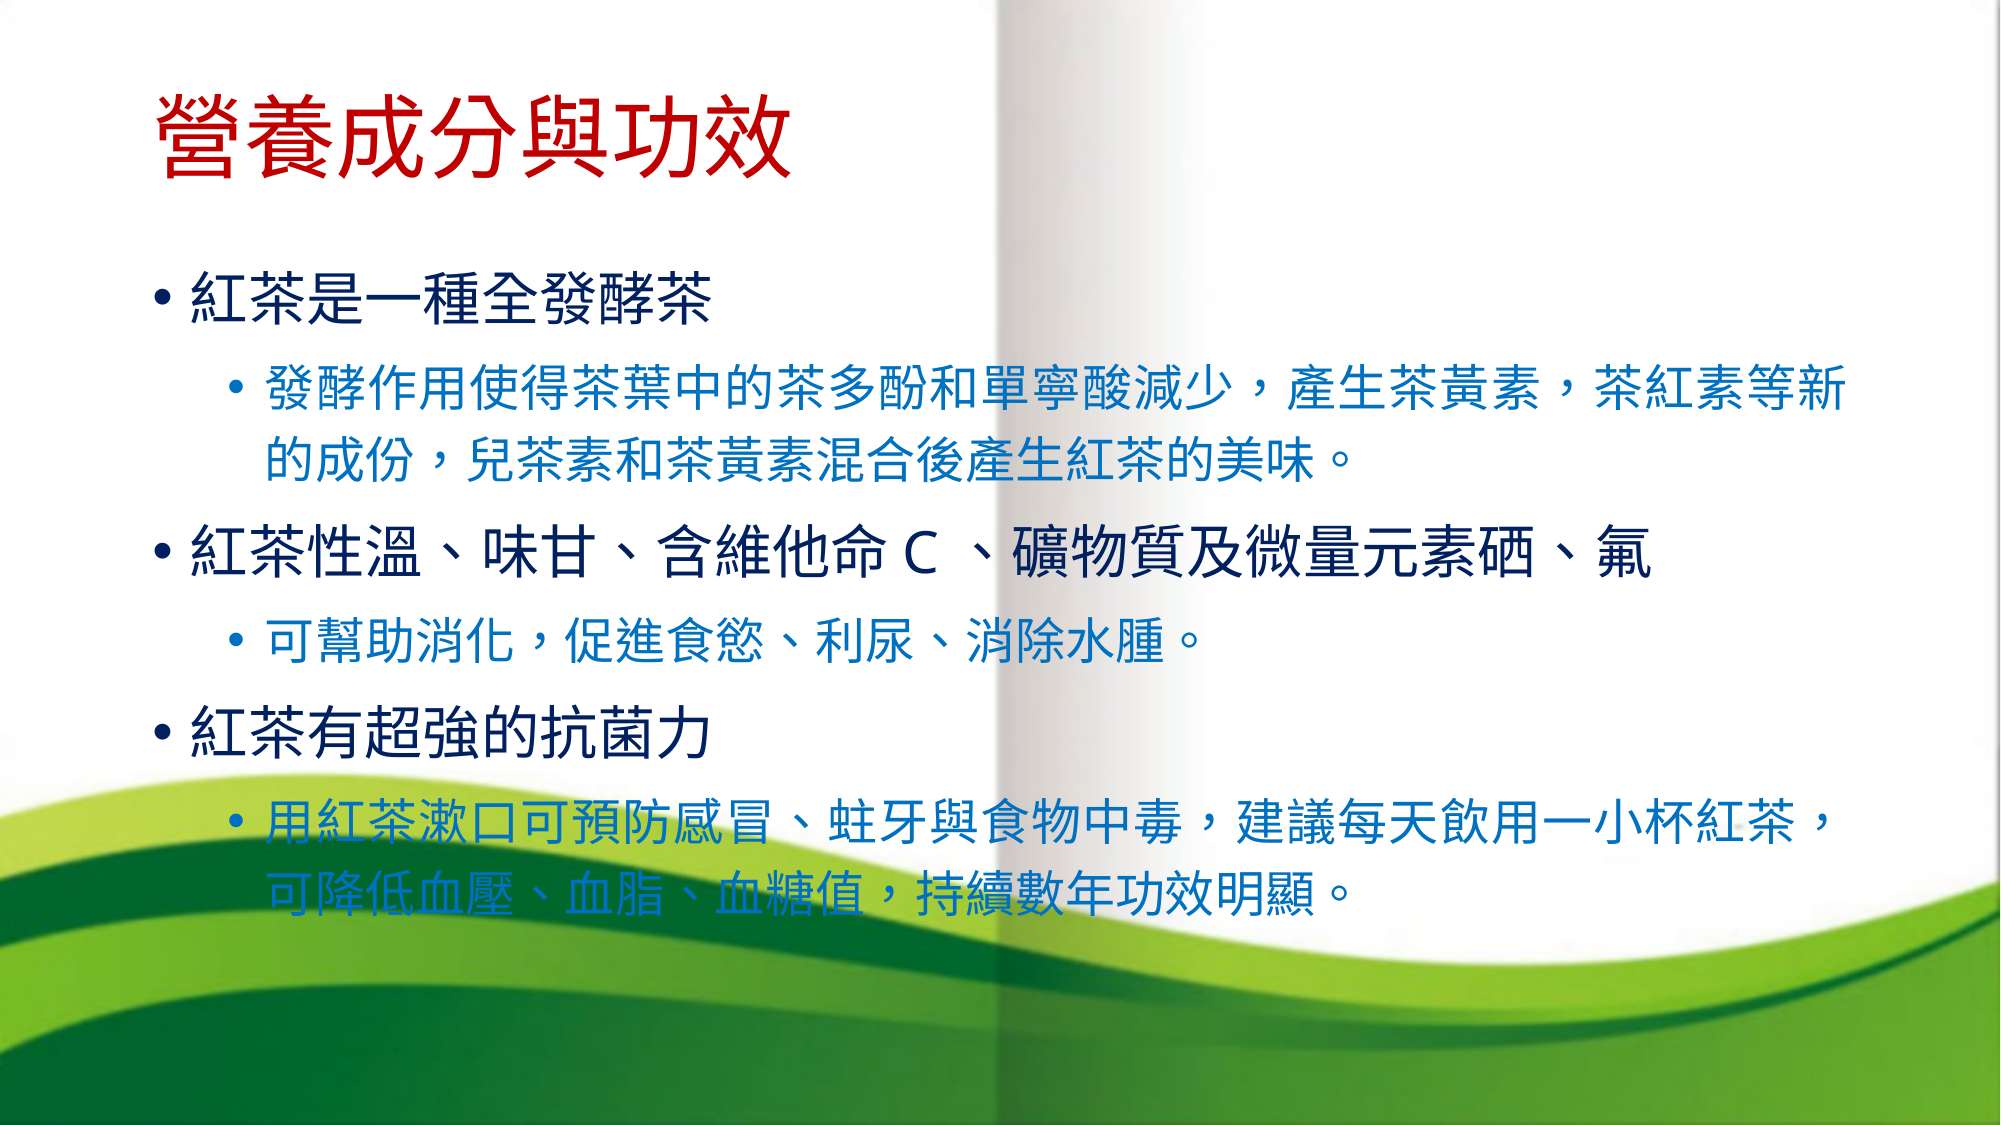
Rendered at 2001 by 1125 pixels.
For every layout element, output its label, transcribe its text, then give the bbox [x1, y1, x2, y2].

picture [0, 0, 2001, 1125]
list 紅茶是一種全發酵茶 發酵作用使得茶葉中的茶多酚和單寧酸減少，產生茶黃素，茶紅素等新的成份，兒茶素和茶黃素混合後產生紅茶的美味。 紅茶性溫、味甘、含維他命C、礦物質及微量元素硒、氟 可幫助消化，促進食慾、利尿、消除水腫。 紅茶有超強的抗菌力 用紅茶漱口可預防感冒、蛀牙與食物中毒，建議每天飲用一小杯紅茶，可降低血壓、血脂、血糖值，持續數年功效明顯。 [137, 240, 1863, 1014]
title 營養成分與功效 [137, 59, 1863, 225]
